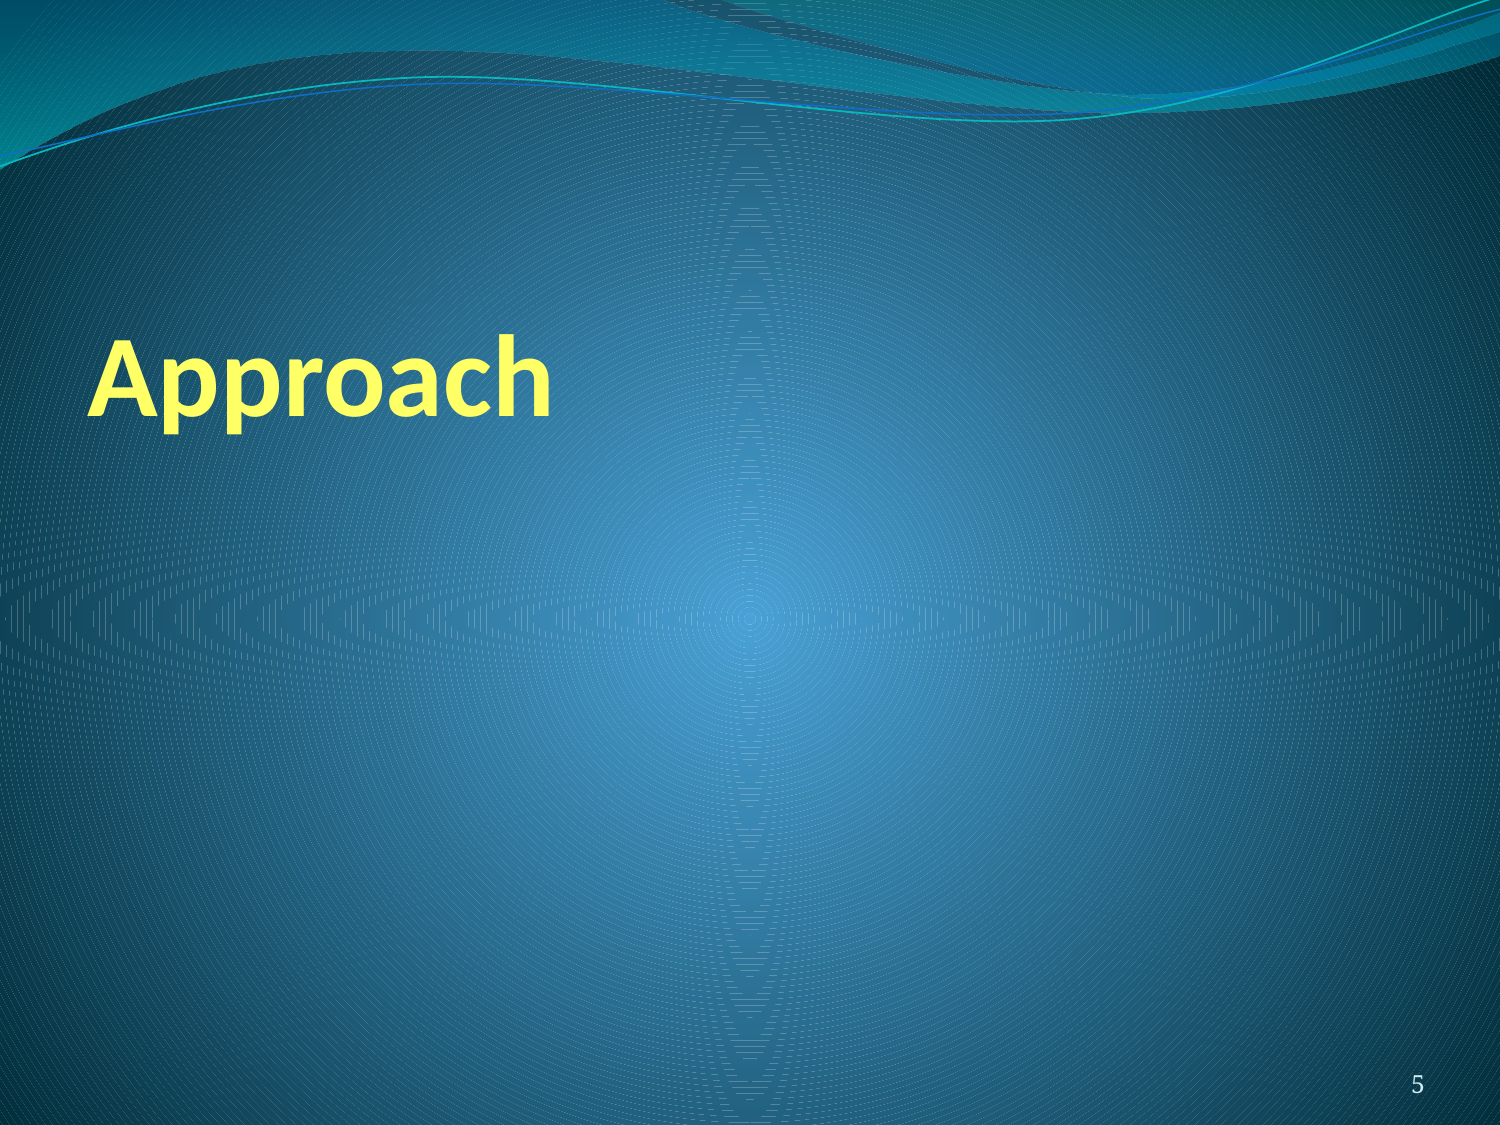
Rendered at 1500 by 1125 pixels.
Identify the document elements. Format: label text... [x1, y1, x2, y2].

slide_number 4 [1299, 1042, 1425, 1103]
title Approach [86, 216, 1362, 440]
